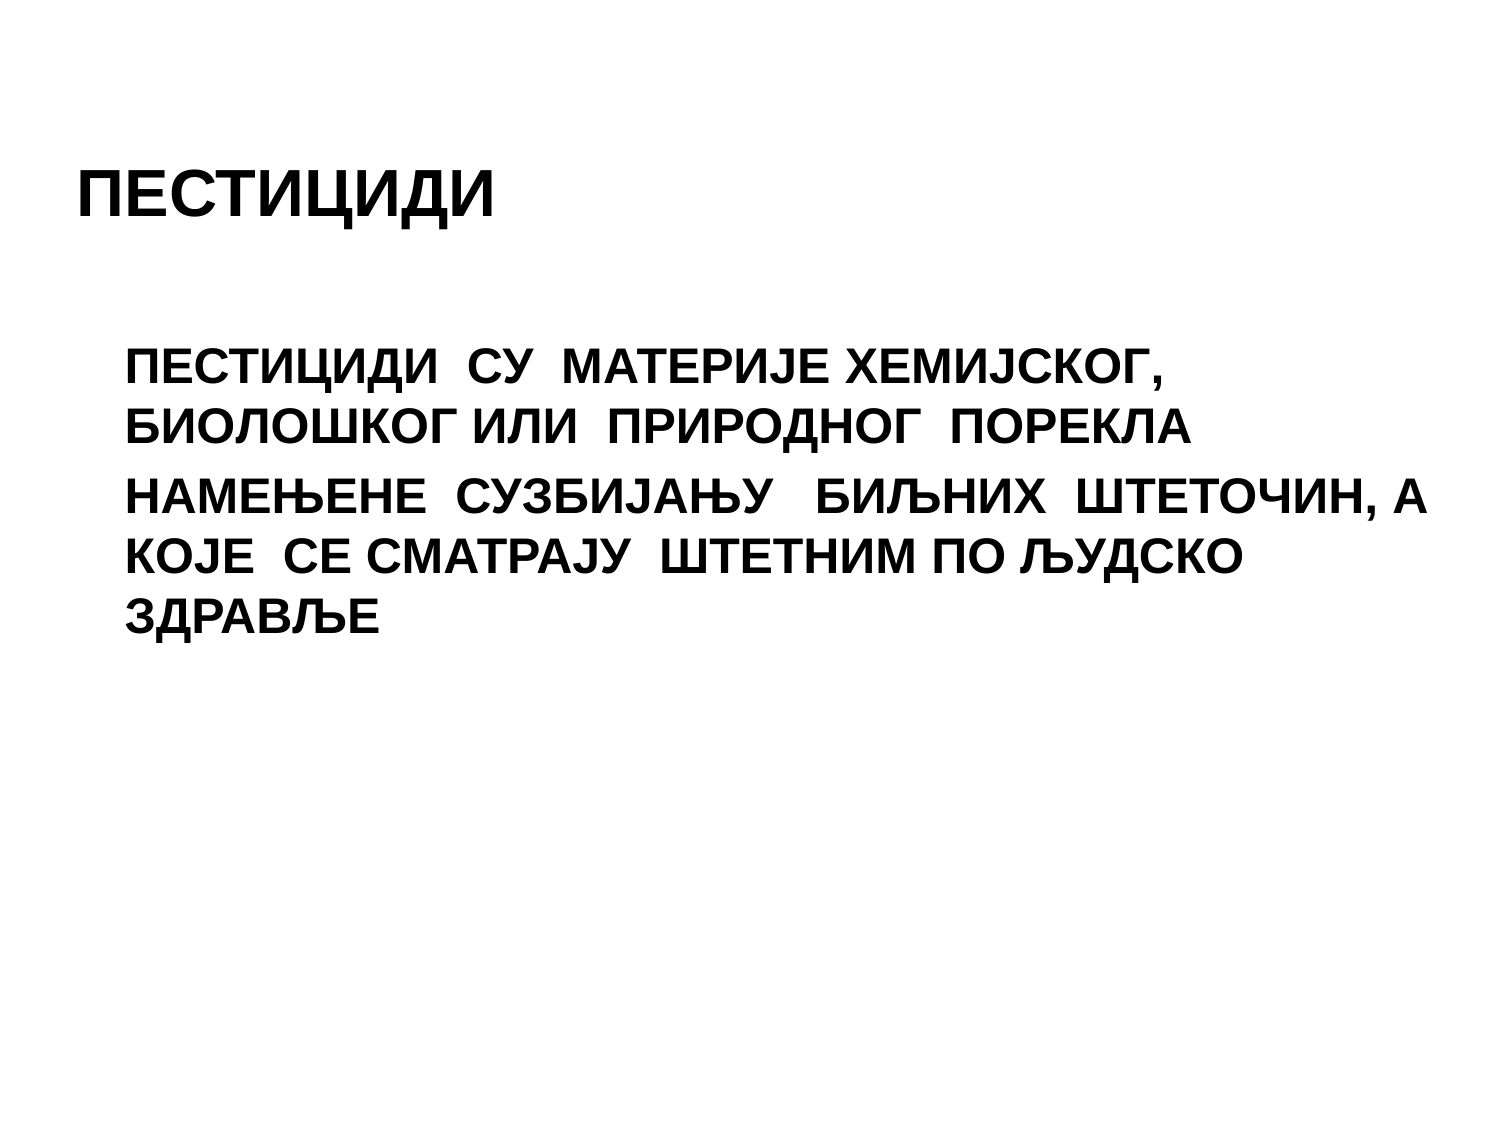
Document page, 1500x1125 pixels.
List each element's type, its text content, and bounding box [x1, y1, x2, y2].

list ПЕСТИЦИДИ СУ МАТЕРИЈЕ ХЕМИЈСКОГ, БИОЛОШКОГ ИЛИ ПРИРОДНОГ ПОРЕКЛА НАМЕЊЕНЕ СУЗБИЈАЊУ БИЉНИХ ШТЕТОЧИН, А КОЈЕ СЕ СМАТРАЈУ ШТЕТНИМ ПО ЉУДСКО ЗДРАВЉЕ [64, 326, 1460, 1070]
title ПЕСТИЦИДИ [76, 42, 1428, 231]
